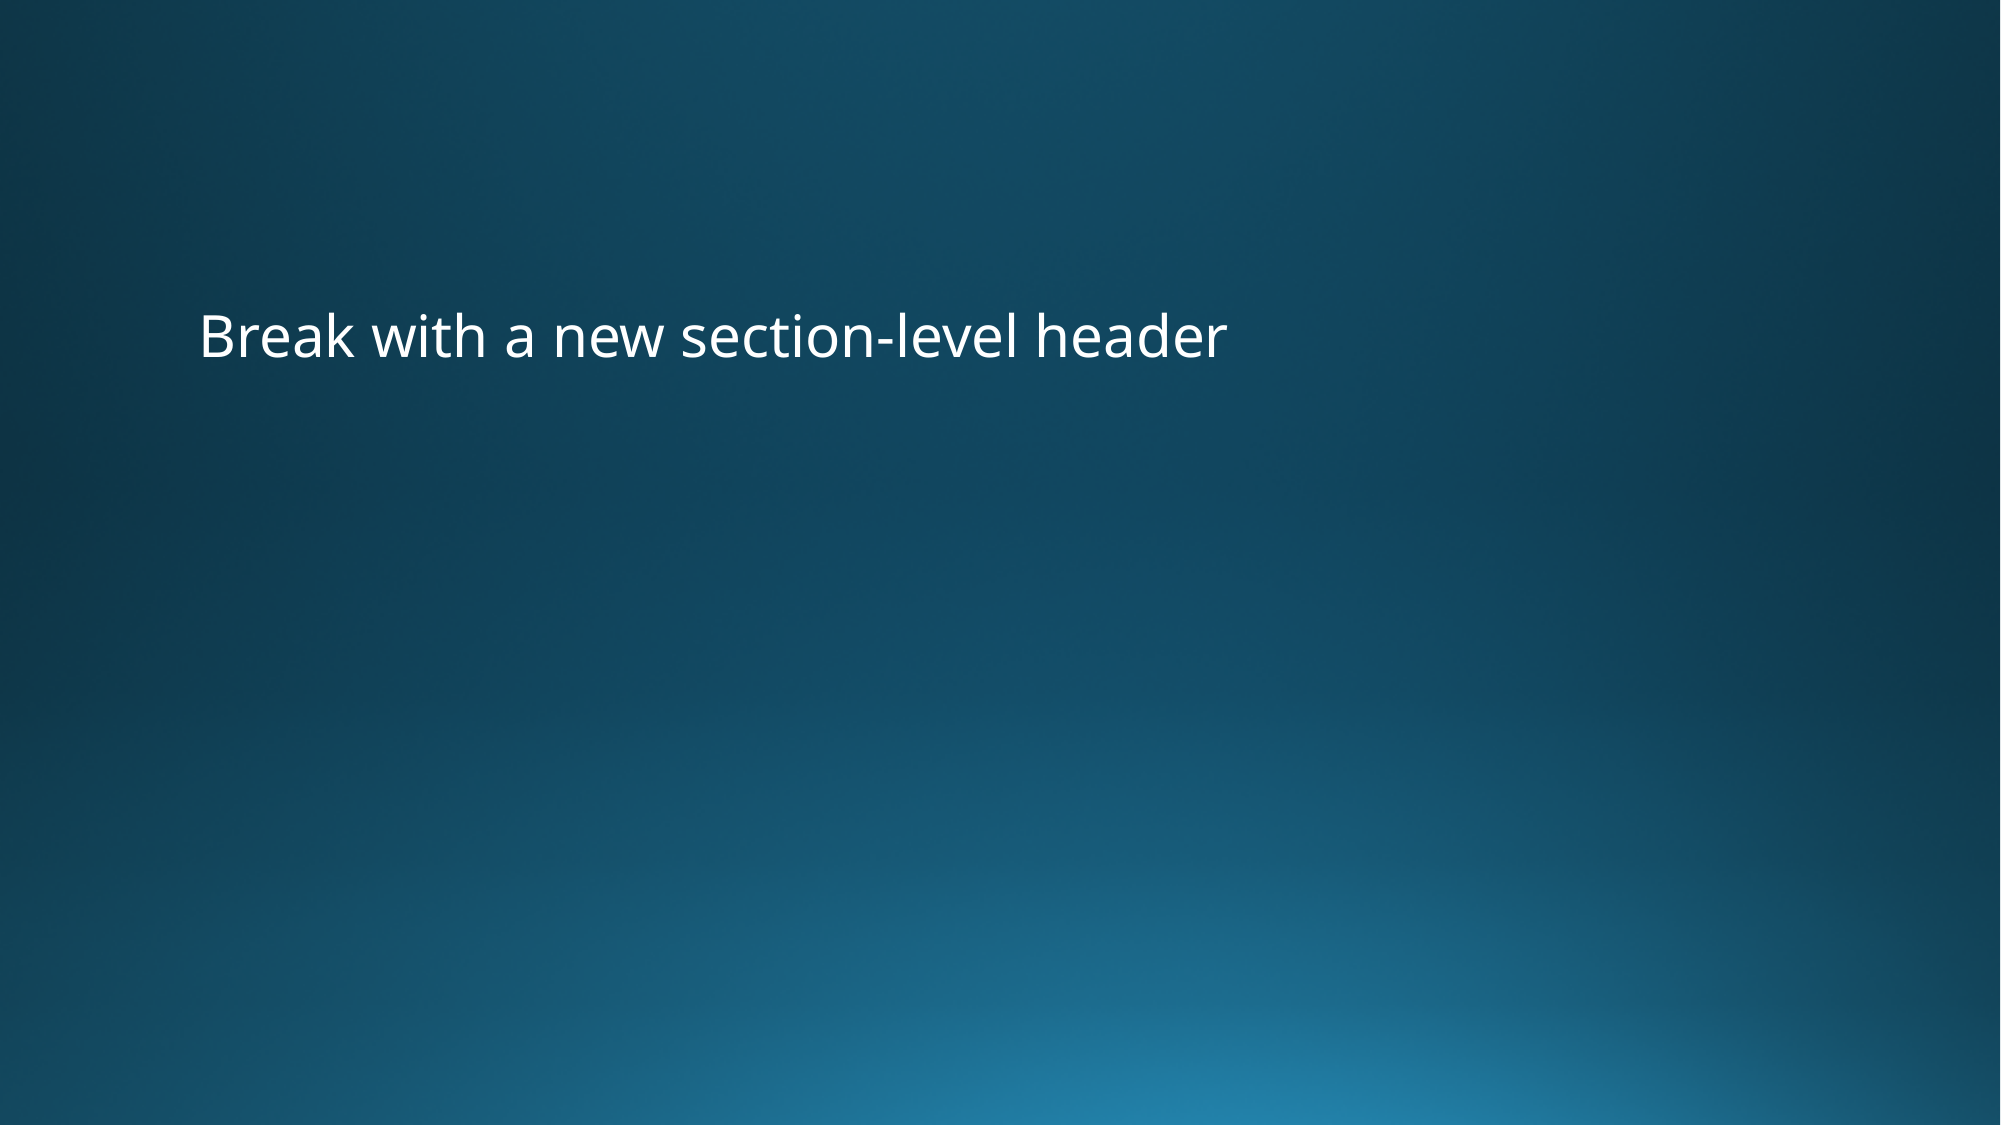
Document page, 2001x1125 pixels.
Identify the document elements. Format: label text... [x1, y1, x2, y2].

list Break with a new section-level header [183, 299, 1863, 1014]
picture [0, 0, 2001, 1125]
